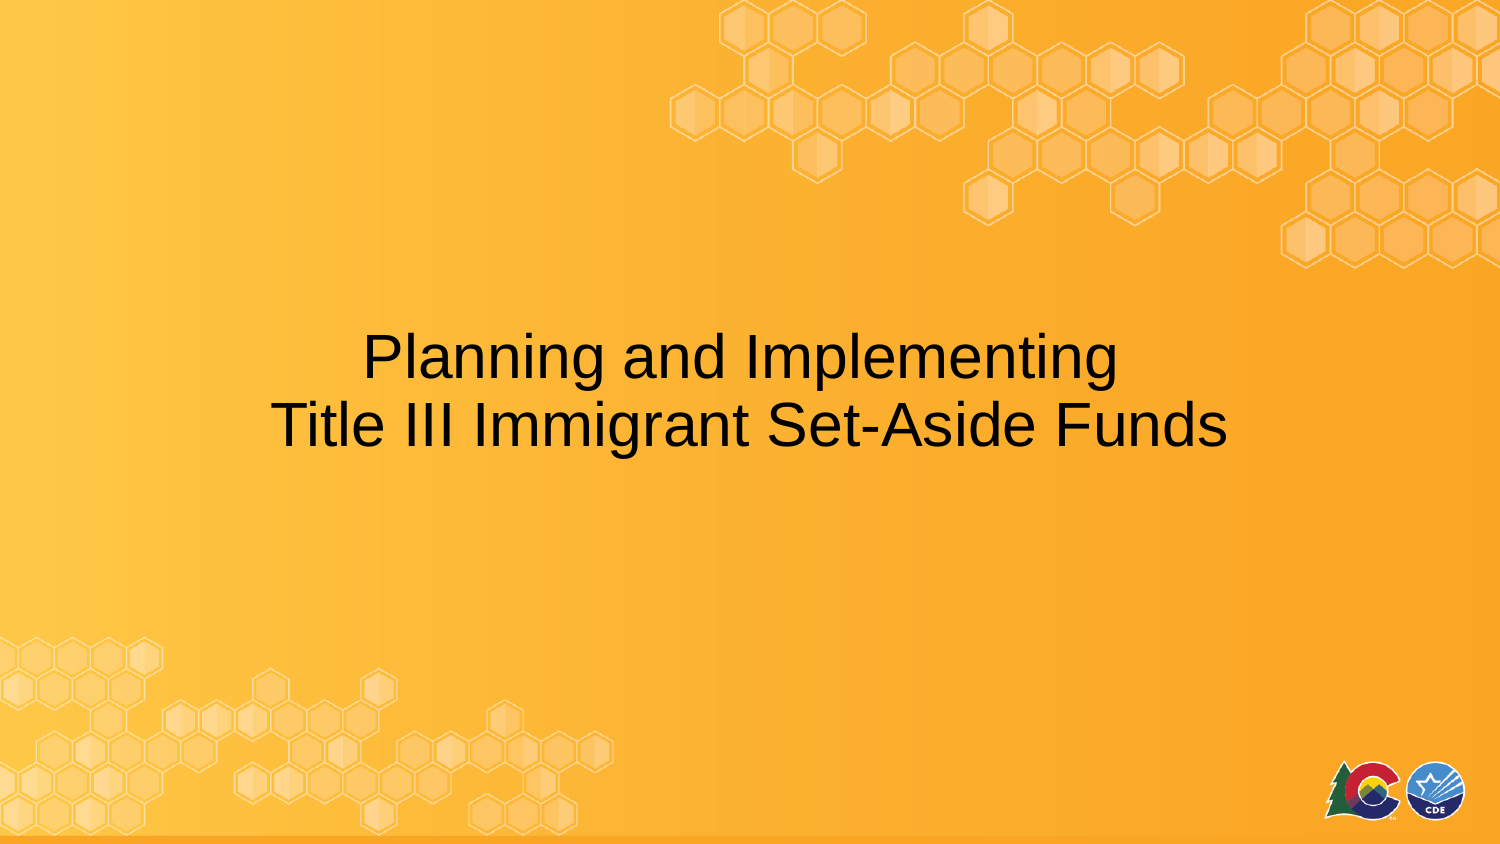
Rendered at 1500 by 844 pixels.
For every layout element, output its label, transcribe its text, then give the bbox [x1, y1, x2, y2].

picture [0, 0, 1500, 319]
title Planning and Implementing Title III Immigrant Set-Aside Funds [0, 319, 1500, 607]
picture [0, 607, 1500, 844]
